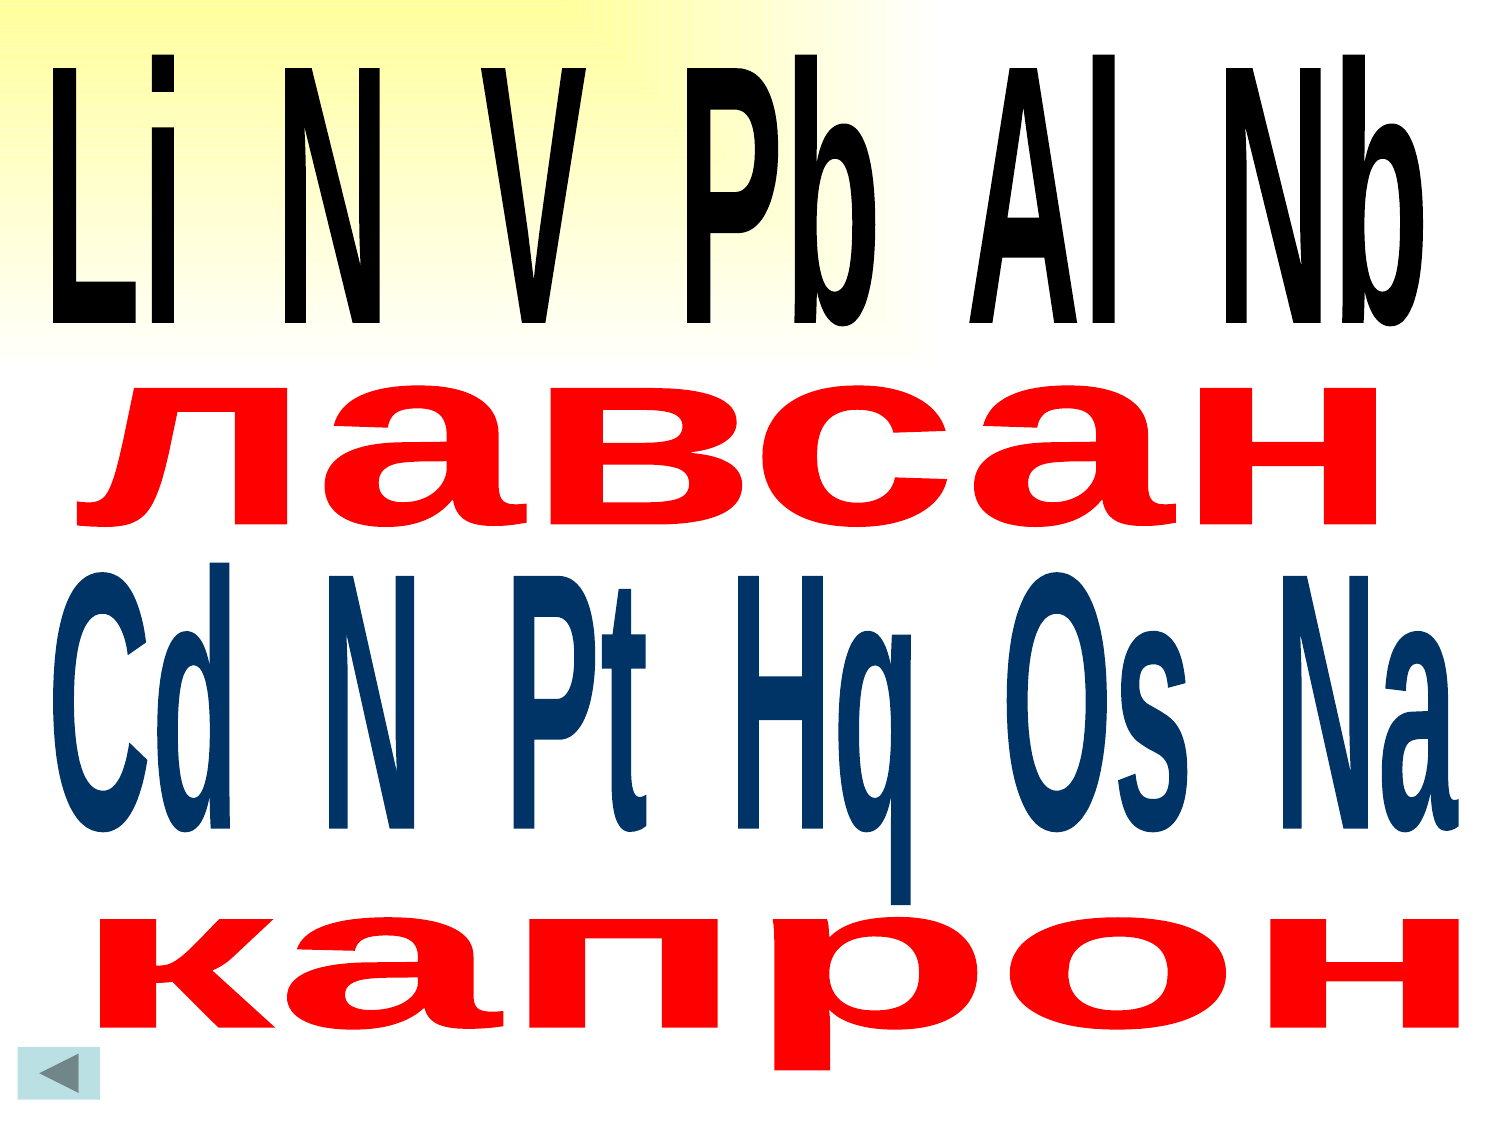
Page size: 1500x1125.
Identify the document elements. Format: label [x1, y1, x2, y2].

text_box [17, 1046, 101, 1100]
